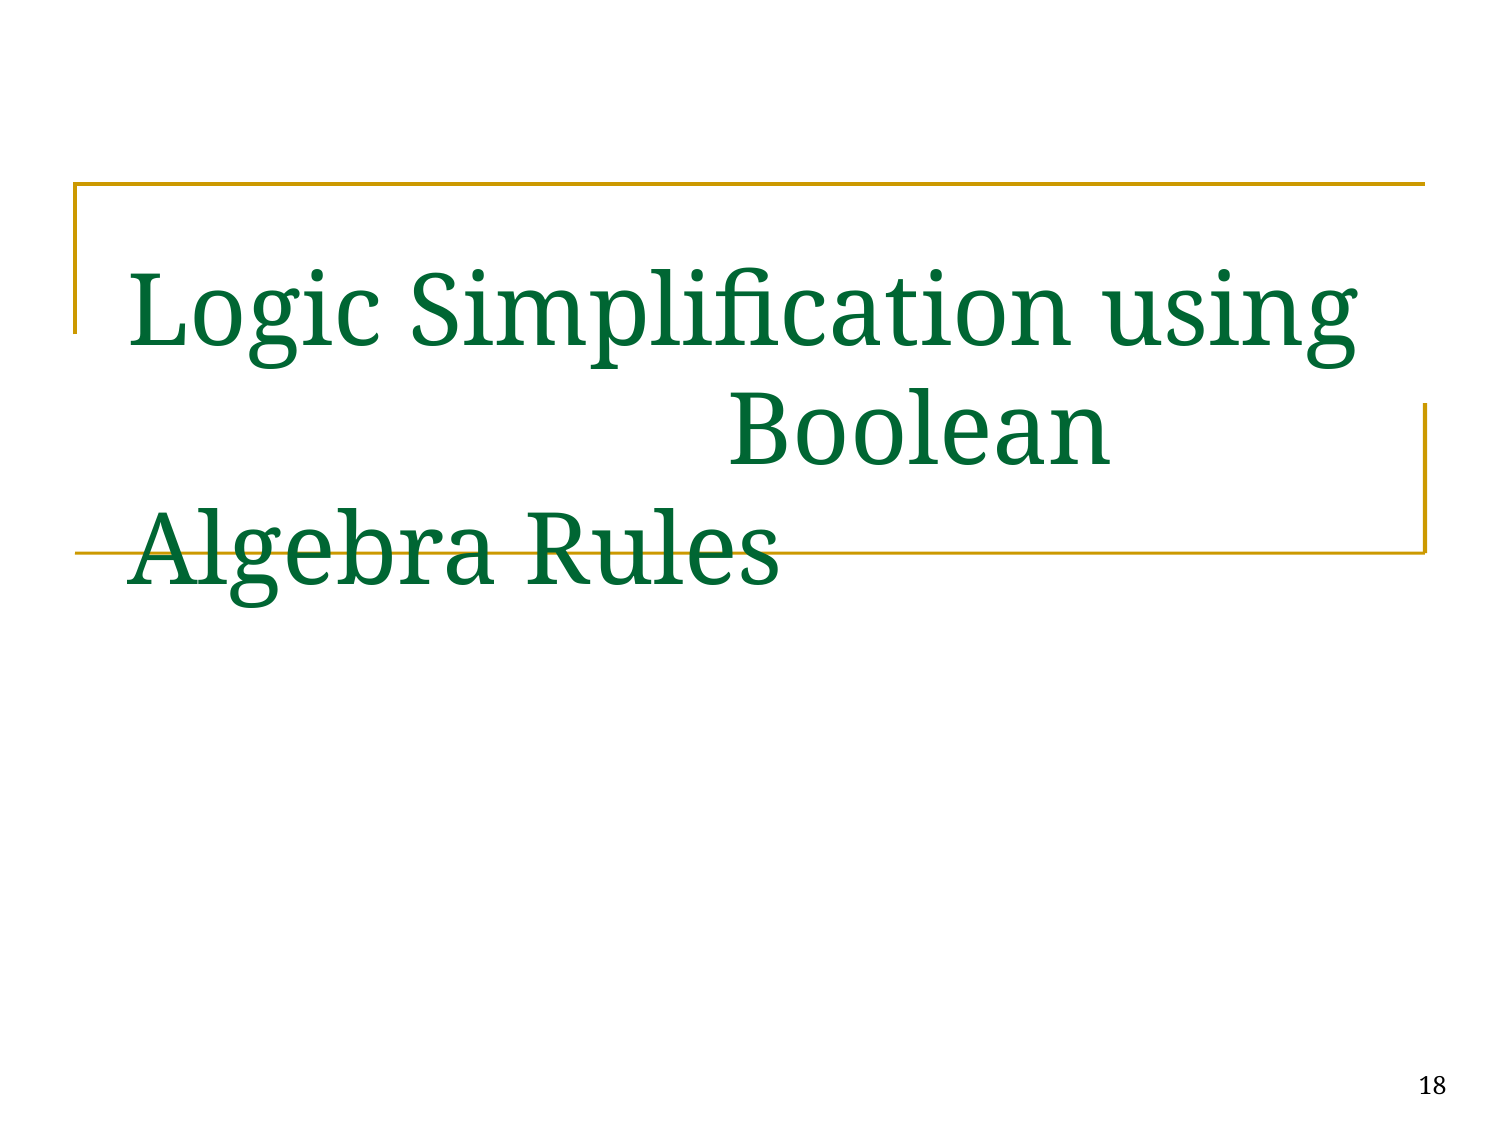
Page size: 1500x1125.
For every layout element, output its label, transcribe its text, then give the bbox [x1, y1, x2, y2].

slide_number 18 [1111, 1036, 1462, 1112]
title Logic Simplification using Boolean Algebra Rules [112, 237, 1413, 525]
